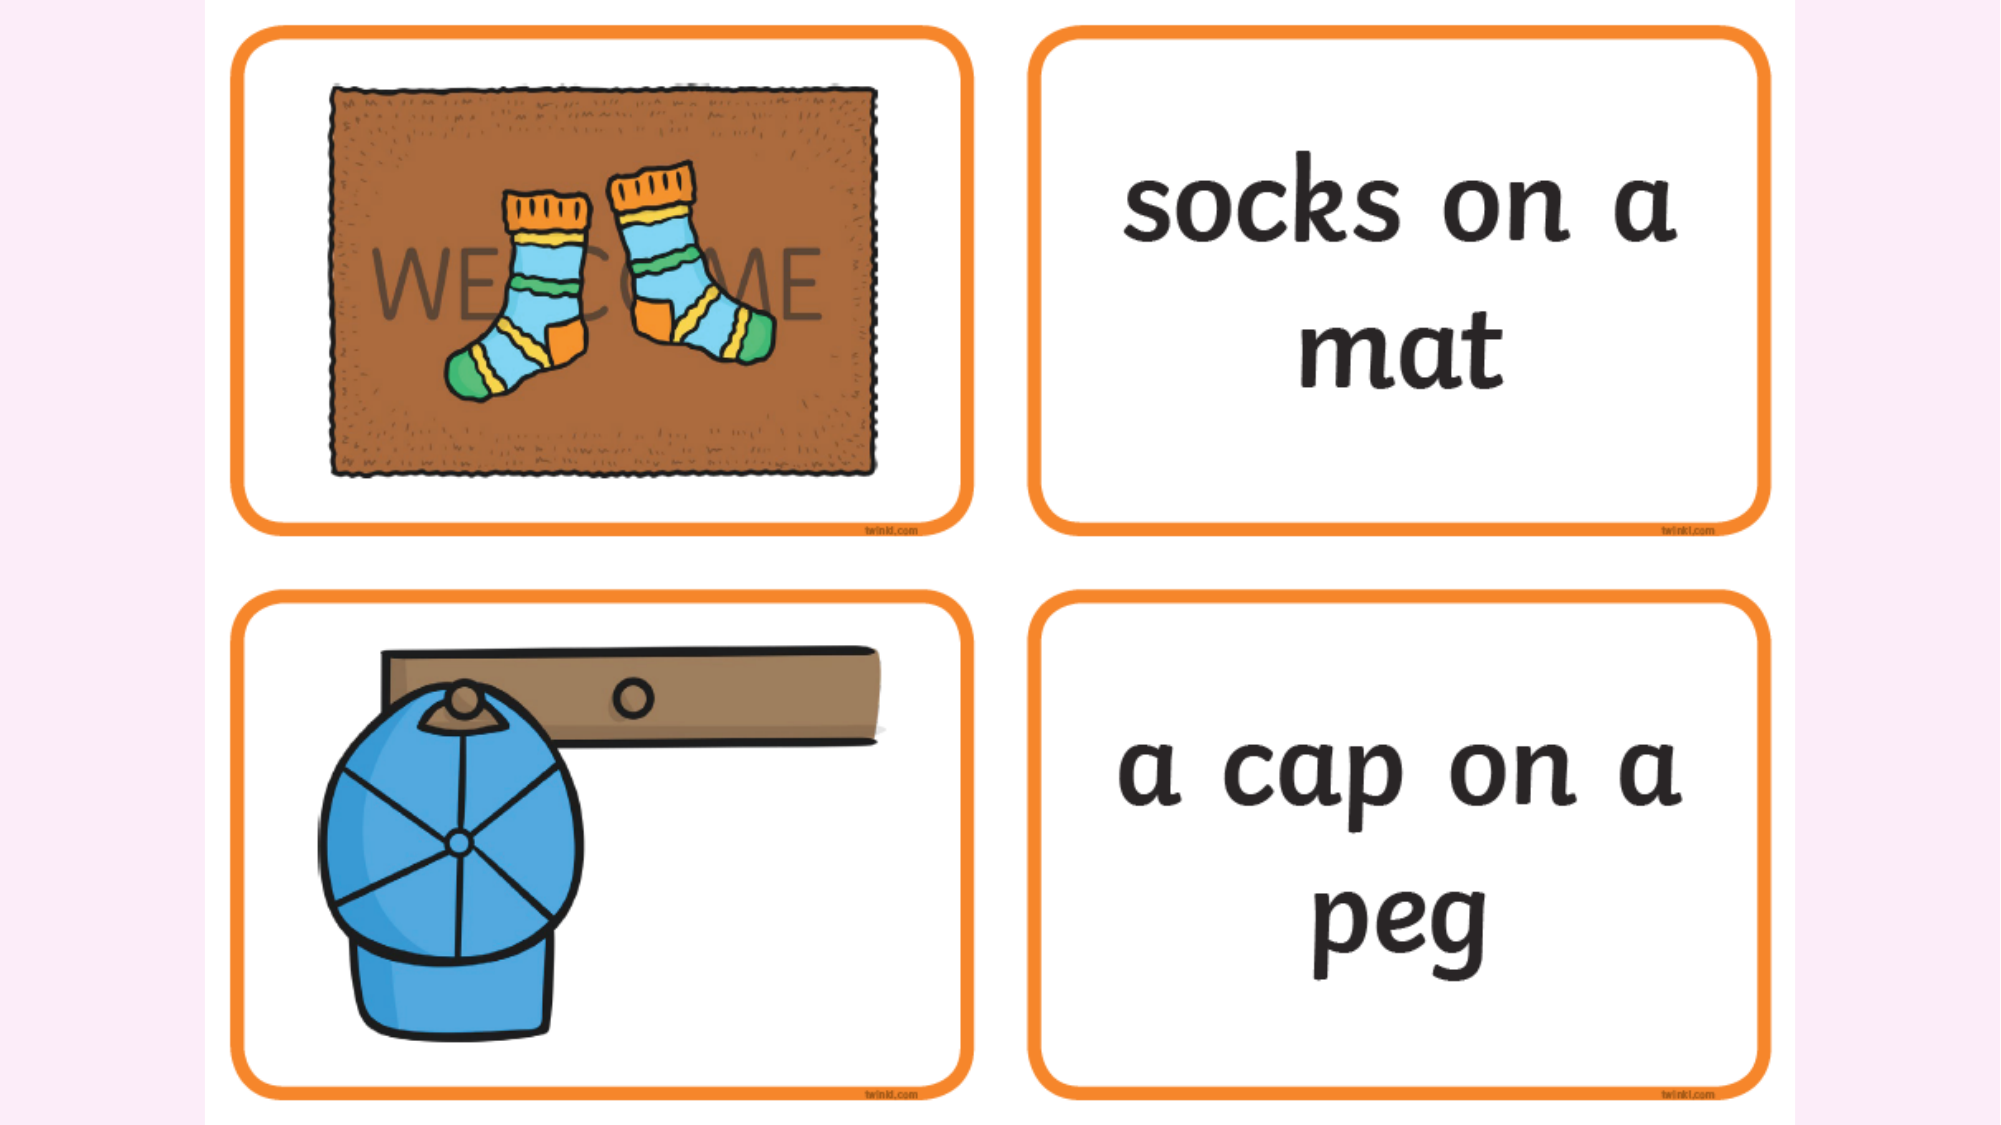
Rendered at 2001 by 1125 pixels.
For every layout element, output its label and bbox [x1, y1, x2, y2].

picture [204, 0, 1796, 1125]
